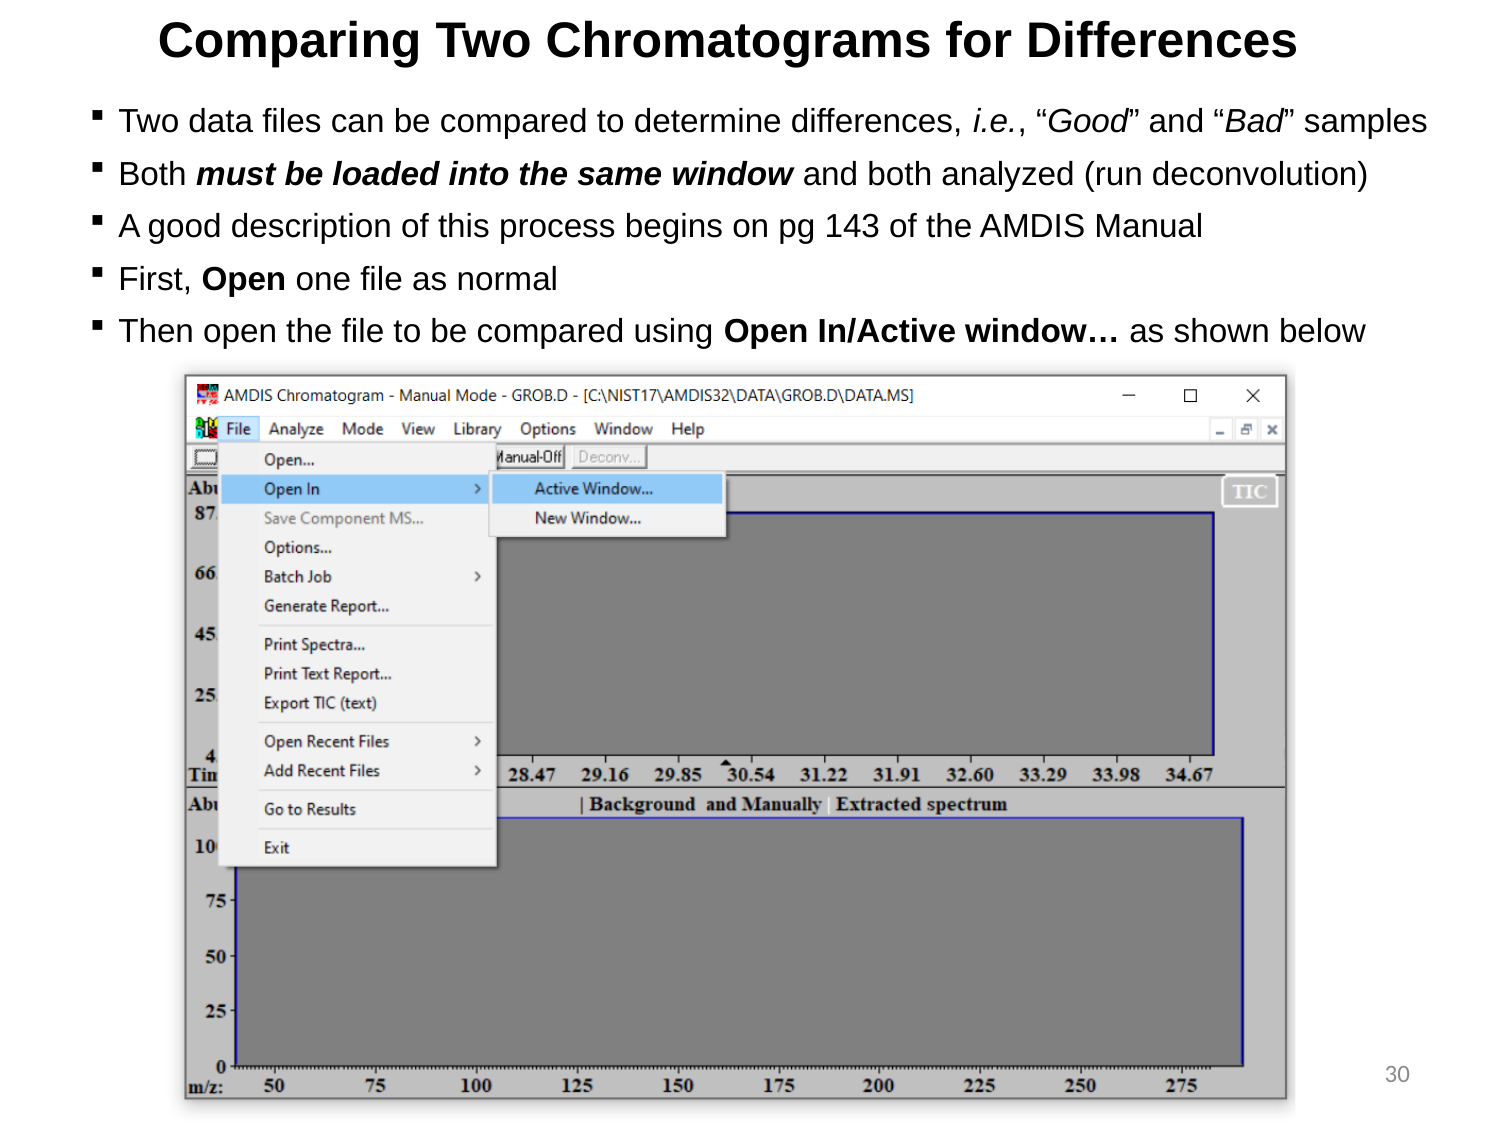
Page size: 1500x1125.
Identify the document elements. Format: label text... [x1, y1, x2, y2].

text_box Two data files can be compared to determine differences, i.e., “Good” and “Bad” samples Both must be loaded into the same window and both analyzed (run deconvolution) A good description of this process begins on pg 143 of the AMDIS Manual First, Open one file as normal Then open the file to be compared using Open In/Active window… as shown below [75, 92, 1463, 357]
text_box Comparing Two Chromatograms for Differences [143, 0, 1314, 75]
slide_number 30 [1300, 1042, 1425, 1103]
picture [161, 354, 1296, 1125]
